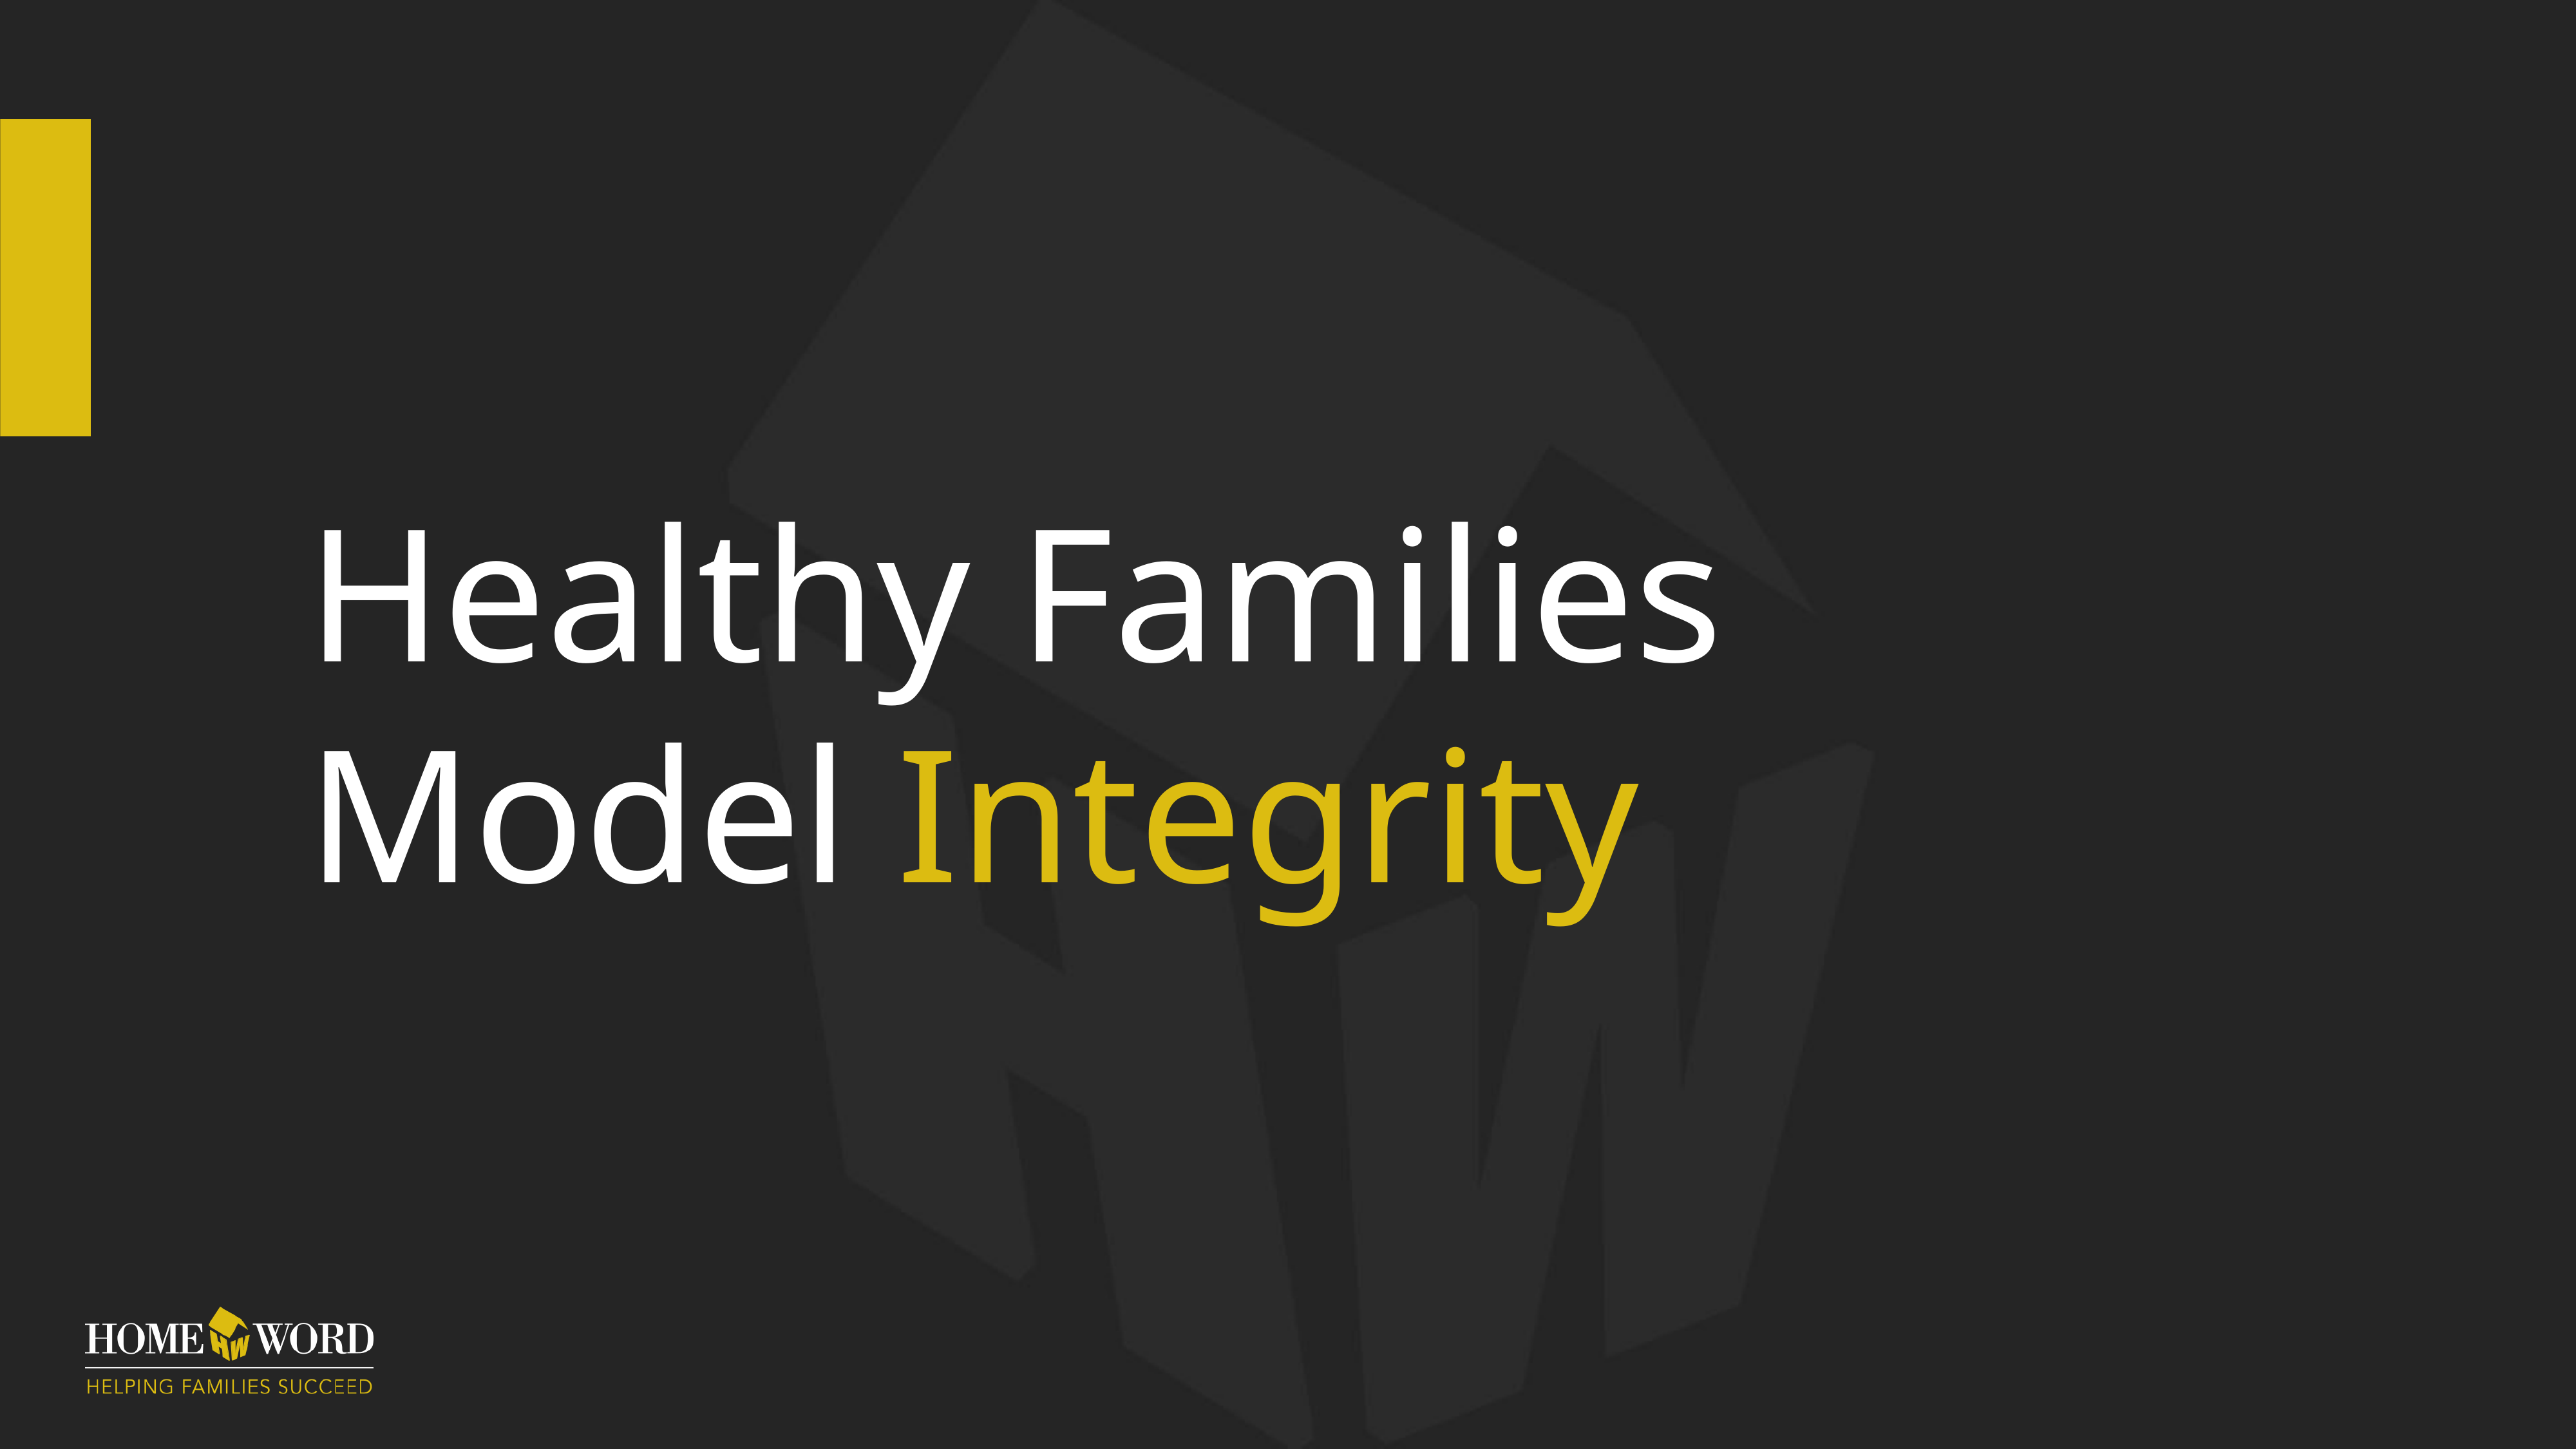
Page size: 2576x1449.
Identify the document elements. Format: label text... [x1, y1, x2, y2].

title Healthy Families Model Integrity [301, 472, 2246, 1050]
picture [0, 0, 2576, 1449]
